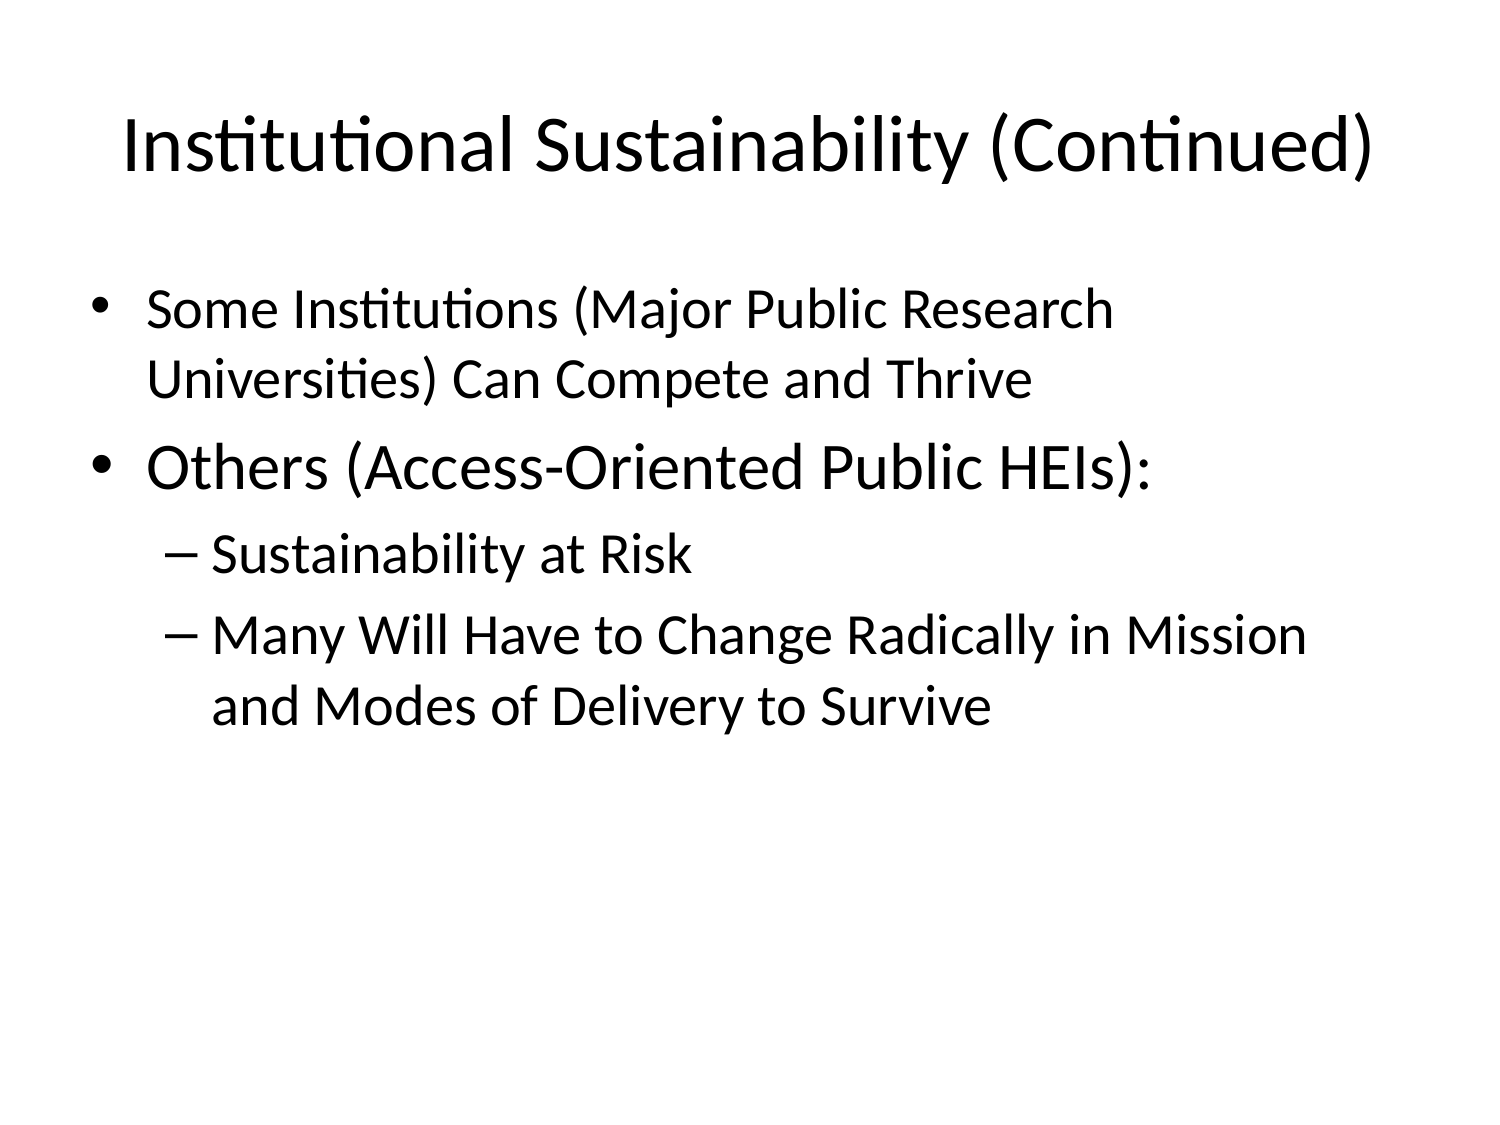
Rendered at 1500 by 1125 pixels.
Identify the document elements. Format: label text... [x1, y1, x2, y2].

title Institutional Sustainability (Continued) [75, 45, 1425, 233]
list Some Institutions (Major Public Research Universities) Can Compete and Thrive Others (Access-Oriented Public HEIs): Sustainability at Risk Many Will Have to Change Radically in Mission and Modes of Delivery to Survive [75, 262, 1425, 1005]
